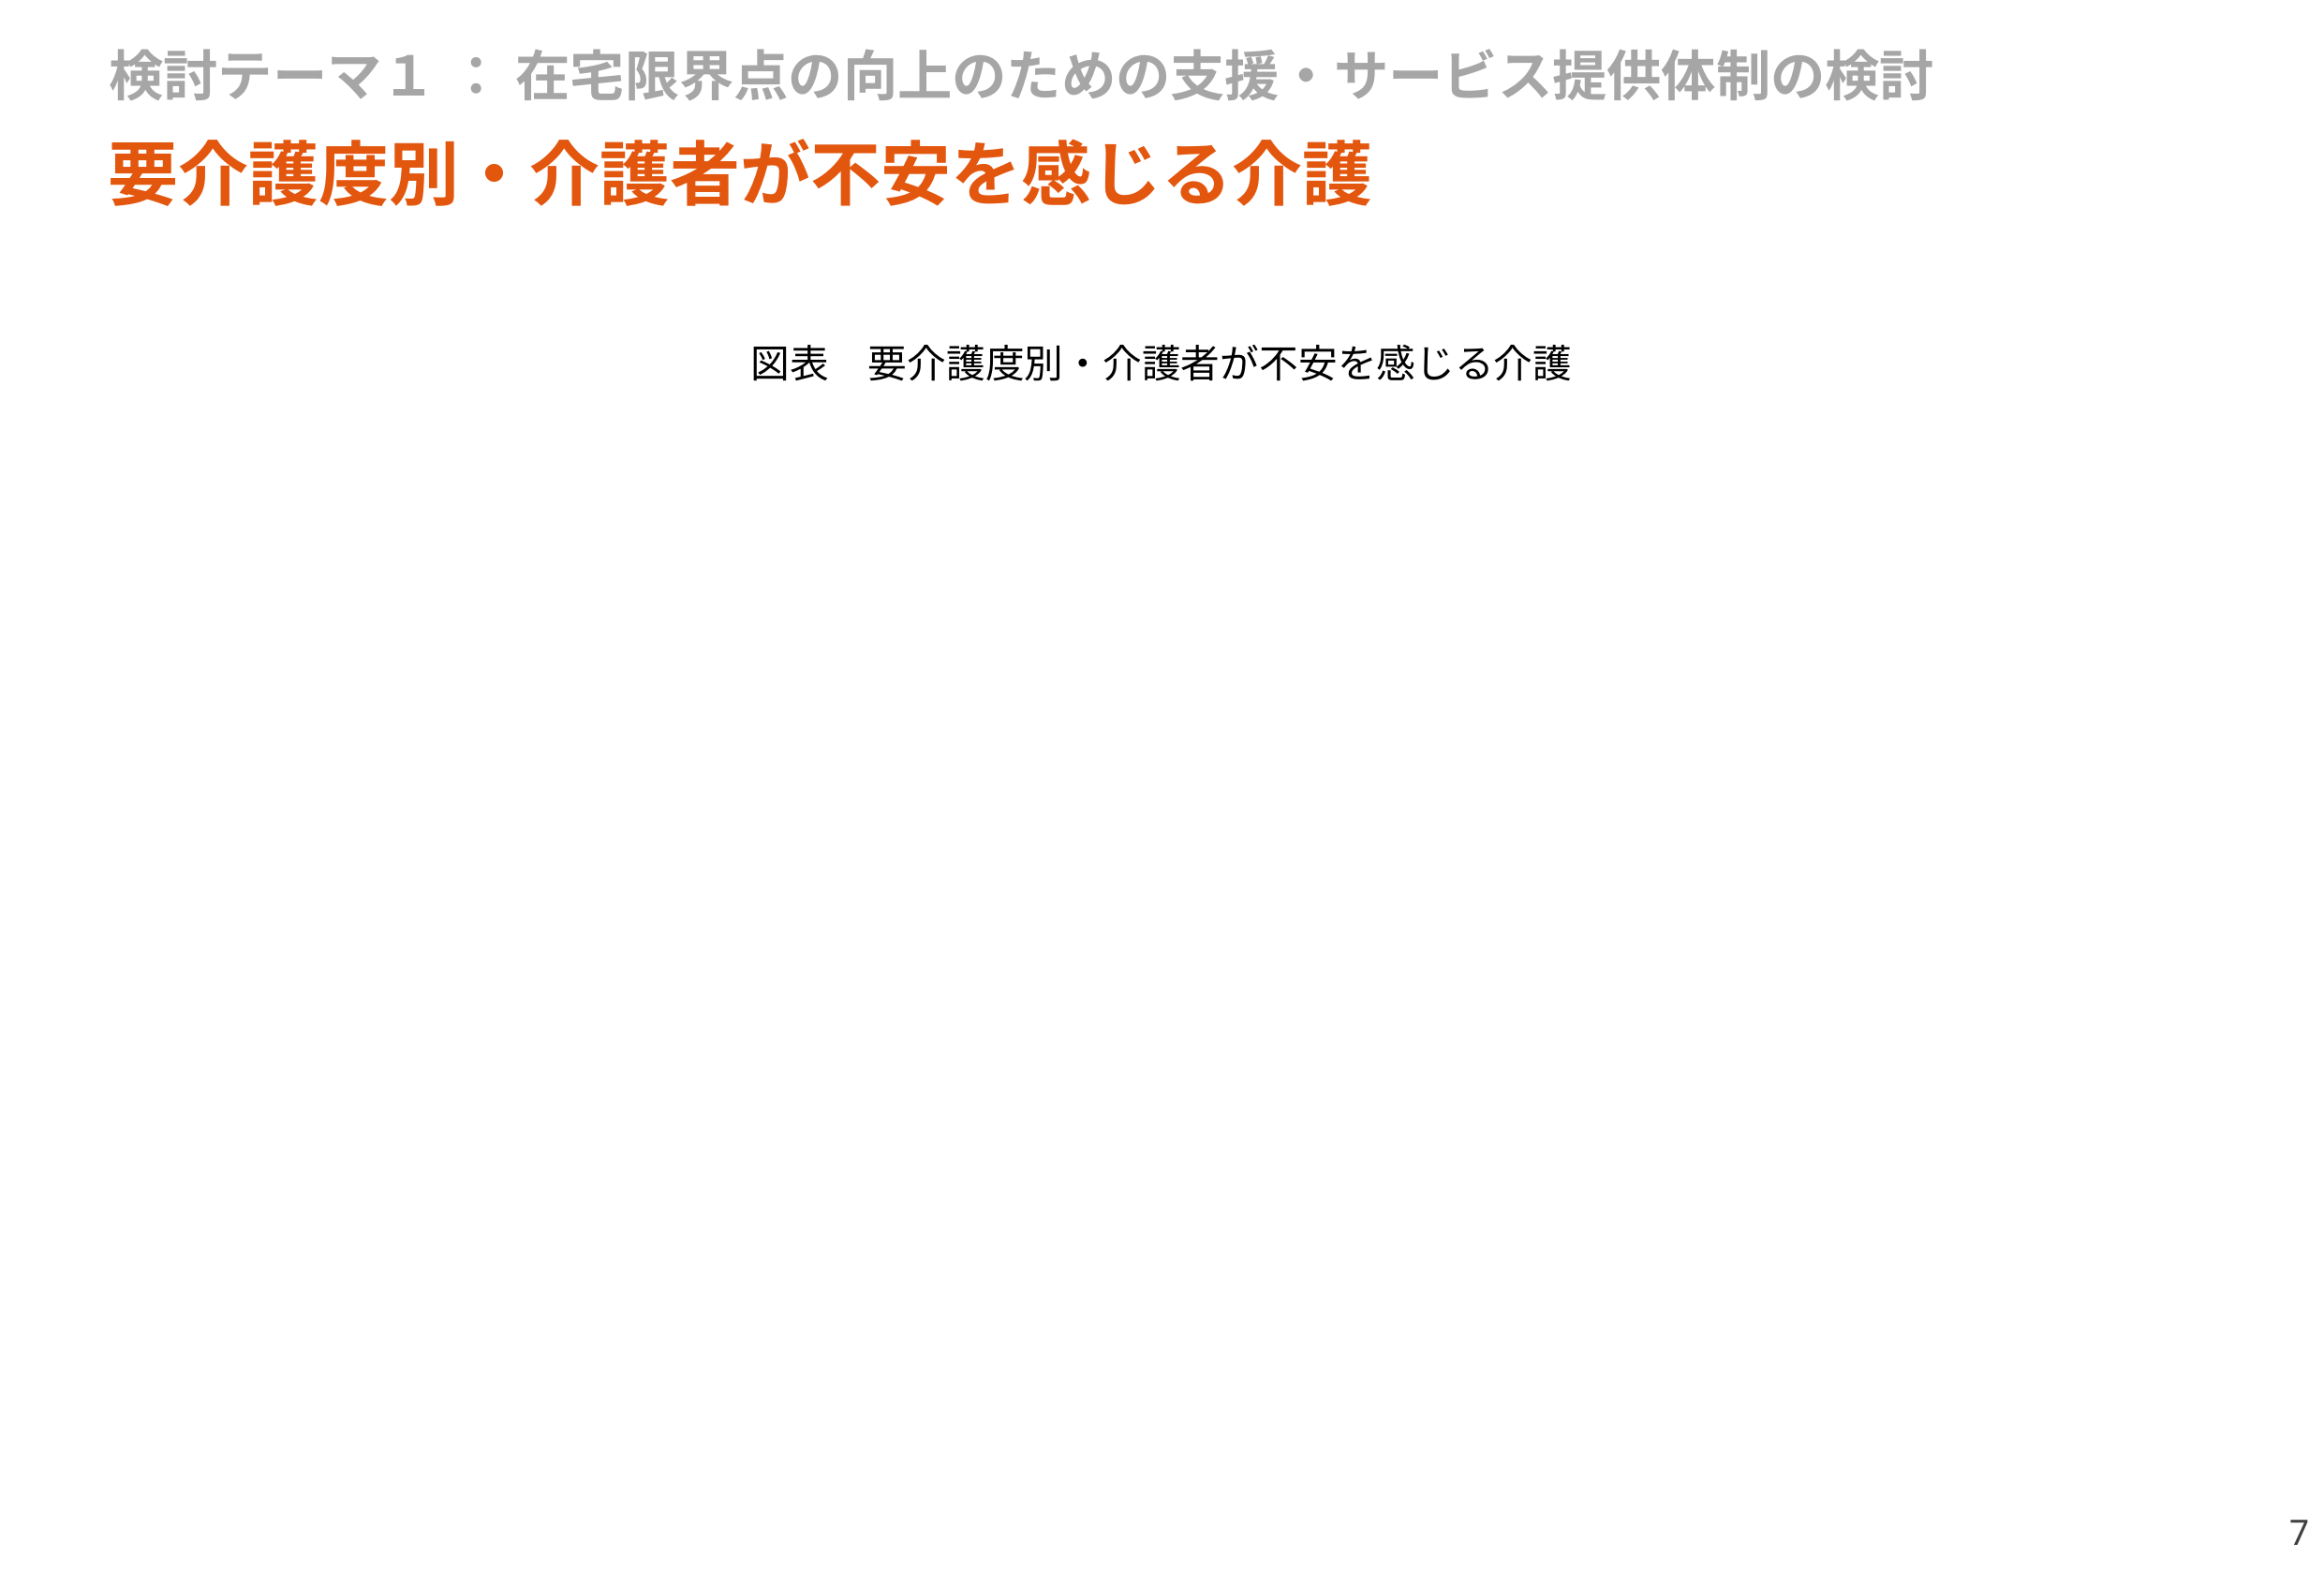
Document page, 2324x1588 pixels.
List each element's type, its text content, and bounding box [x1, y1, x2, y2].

text_box 図表 要介護度別・介護者が不安を感じる介護 [736, 332, 1587, 393]
text_box 要介護度別・介護者が不安を感じる介護 [94, 122, 2262, 215]
text_box 検討テーマ１ ： 在宅限界点の向上のための支援・サービス提供体制の検討 [95, 34, 2245, 114]
text_box 7 [1800, 1503, 2324, 1588]
